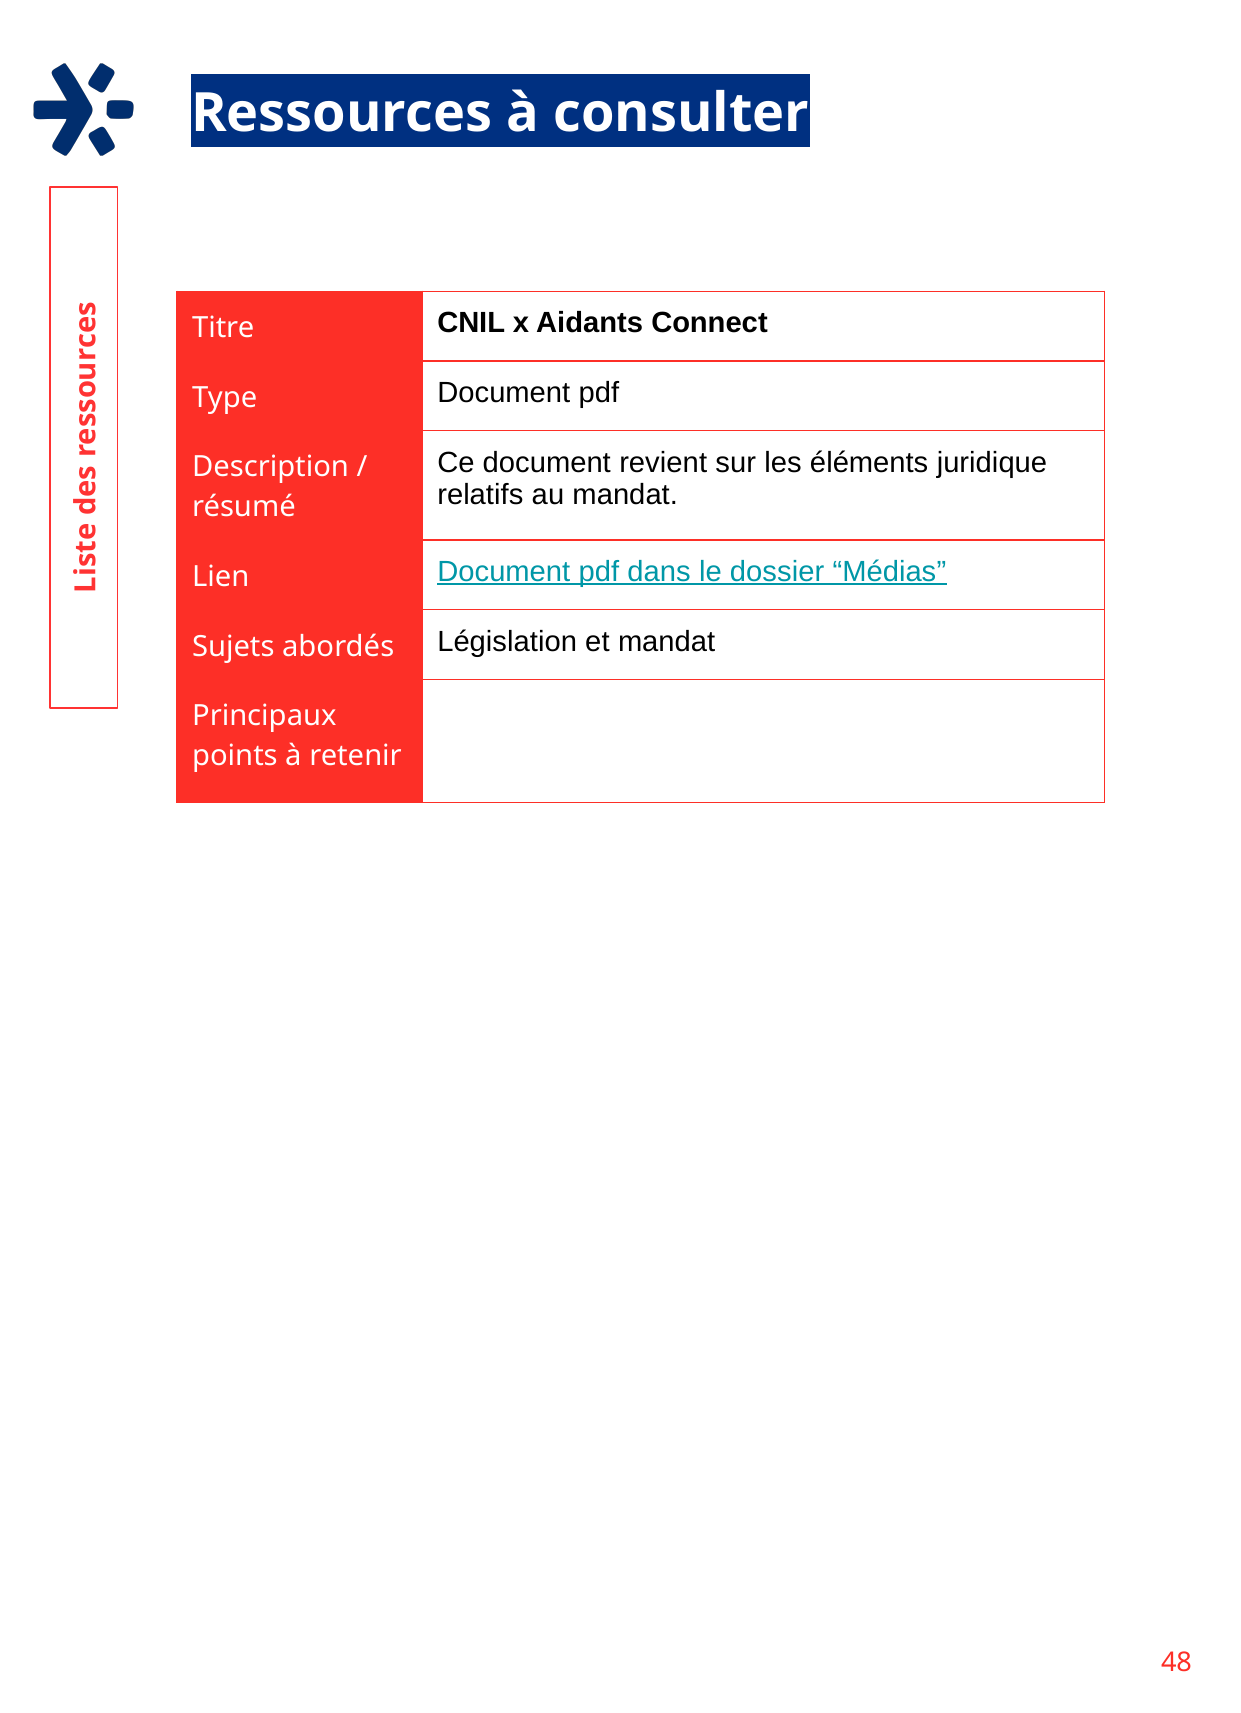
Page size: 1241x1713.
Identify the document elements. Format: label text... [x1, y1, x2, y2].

table_cell Ce document revient sur les éléments juridique relatifs au mandat. [423, 431, 1104, 539]
picture [32, 61, 135, 157]
table_cell Description / résumé [178, 431, 422, 539]
table_cell Principaux points à retenir [178, 680, 422, 802]
table_cell Document pdf [423, 362, 1104, 430]
table_cell Document pdf dans le dossier “Médias” [423, 541, 1104, 609]
table_header Titre [178, 292, 422, 360]
table_cell Législation et mandat [423, 610, 1104, 679]
table_cell Lien [178, 541, 422, 609]
text_box Liste des ressources [49, 187, 118, 709]
text_box Ressources à consulter [185, 71, 1241, 148]
table_header CNIL x Aidants Connect [423, 292, 1104, 360]
slide_number ‹#› [1136, 1621, 1211, 1705]
table_cell Type [178, 362, 422, 430]
table_cell [423, 680, 1104, 802]
table_cell Sujets abordés [178, 610, 422, 679]
